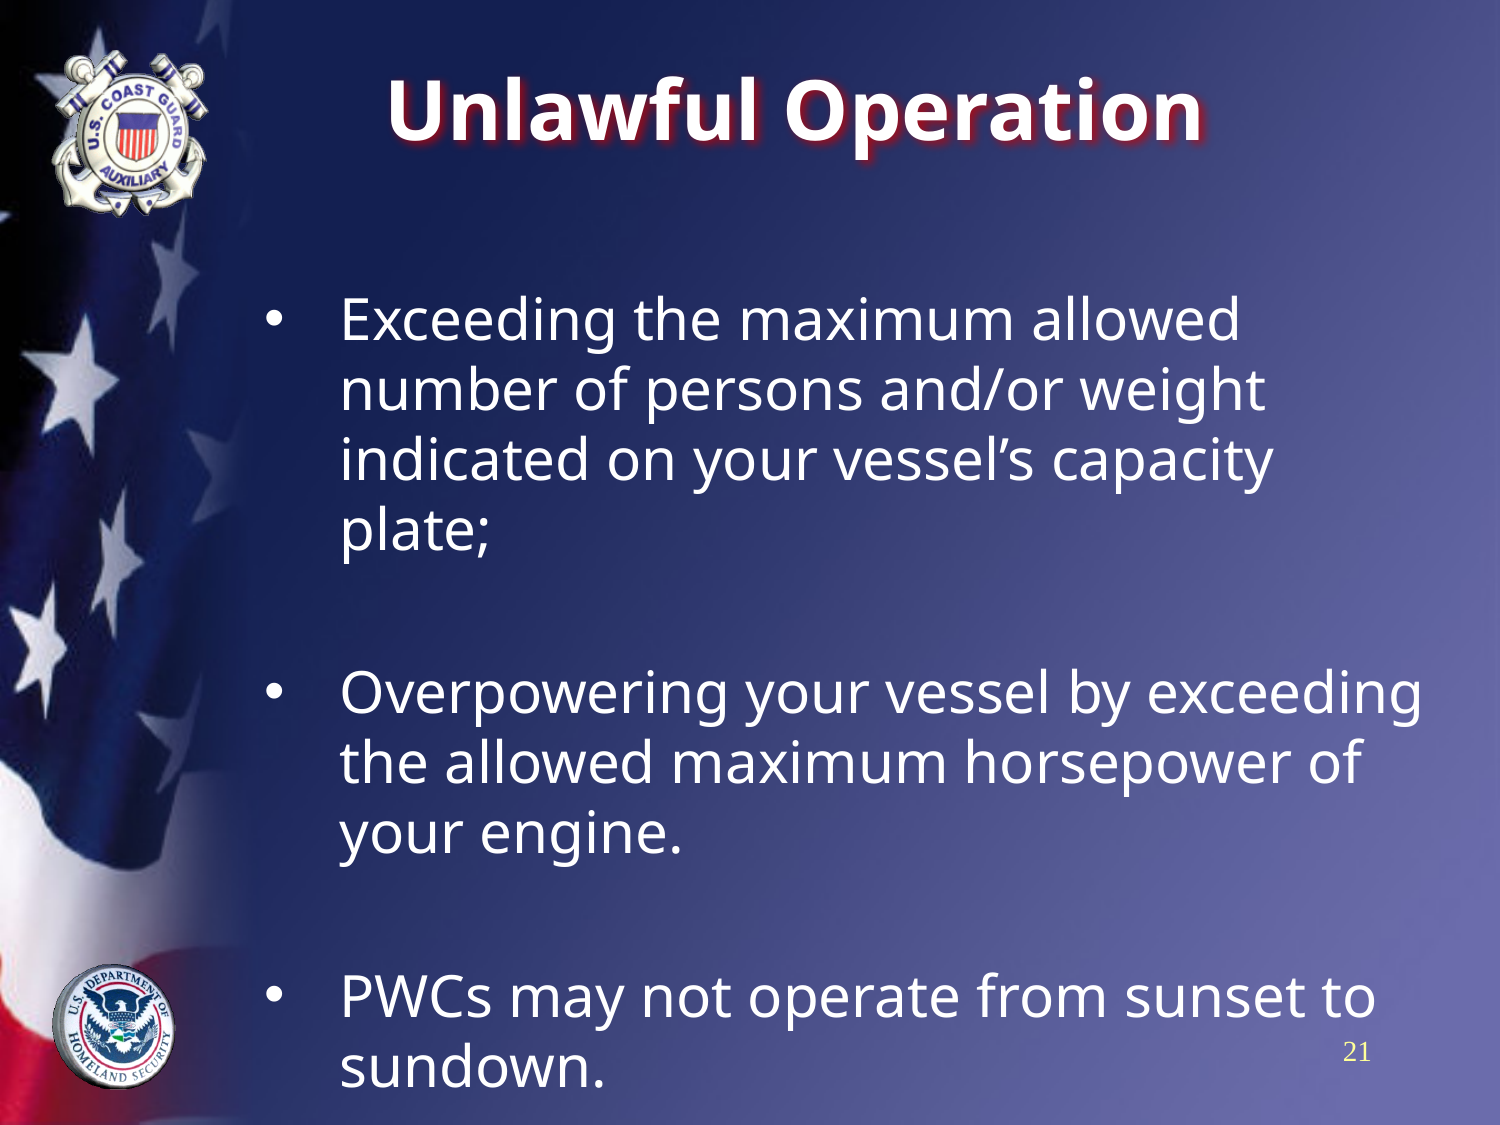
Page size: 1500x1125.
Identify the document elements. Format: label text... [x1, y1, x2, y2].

text_box Exceeding the maximum allowed number of persons and/or weight indicated on your vessel’s capacity plate; Overpowering your vessel by exceeding the allowed maximum horsepower of your engine. PWCs may not operate from sunset to sundown. [249, 274, 1450, 1125]
picture [0, 0, 1500, 1125]
title Unlawful Operation [137, 37, 1388, 177]
